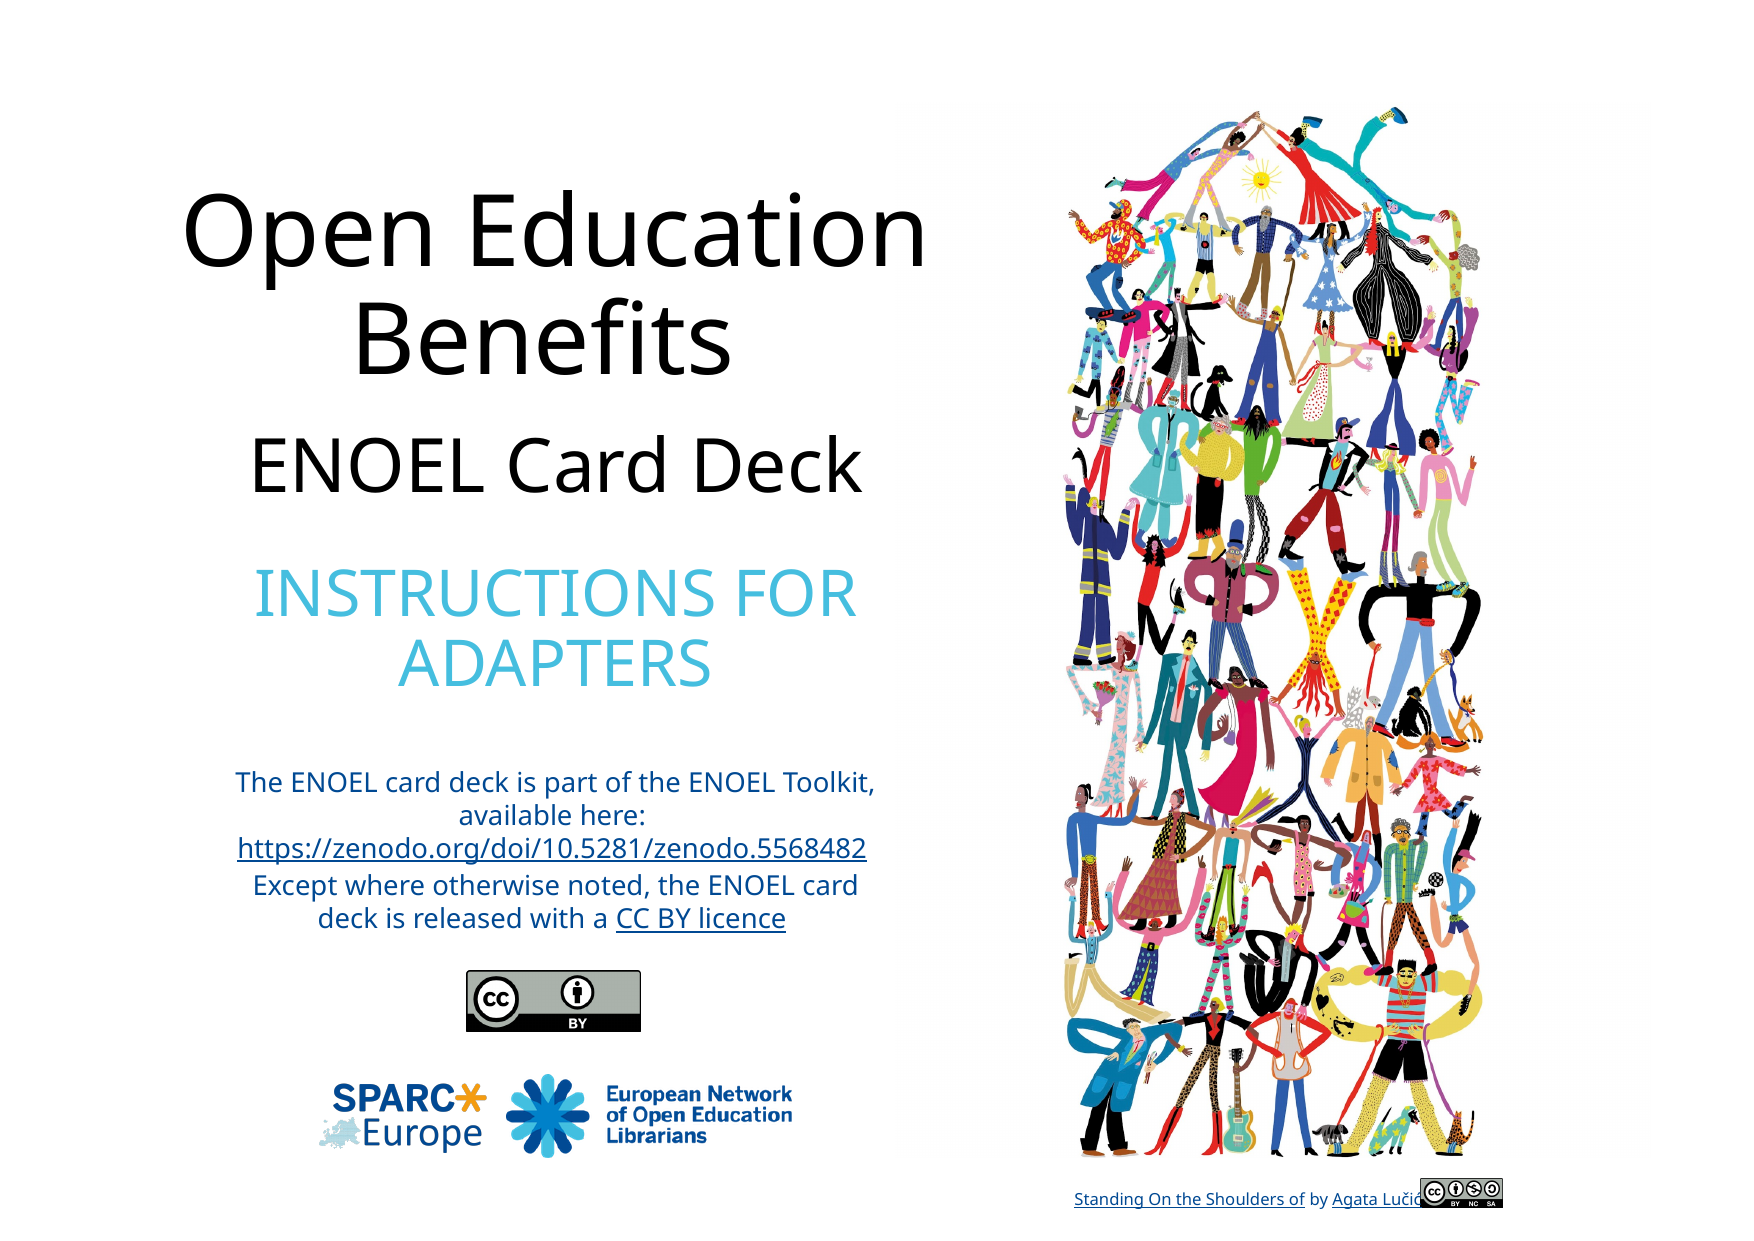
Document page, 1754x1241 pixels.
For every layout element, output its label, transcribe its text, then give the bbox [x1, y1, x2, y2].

text_box Standing On the Shoulders of by Agata Lučić [1062, 1177, 1466, 1224]
title INSTRUCTIONS FOR ADAPTERS [186, 532, 889, 708]
picture [466, 970, 642, 1033]
subtitle The ENOEL card deck is part of the ENOEL Toolkit, available here: https://zenodo.org/doi/10.5281/zenodo.5568482 Except where otherwise noted, the ENOEL card deck is released with a CC BY licence [208, 757, 889, 947]
picture [506, 1074, 792, 1158]
title Open Education Benefits ENOEL Card Deck [73, 138, 889, 515]
picture [1420, 1178, 1503, 1208]
picture [894, 102, 1651, 1158]
picture [317, 1057, 493, 1156]
